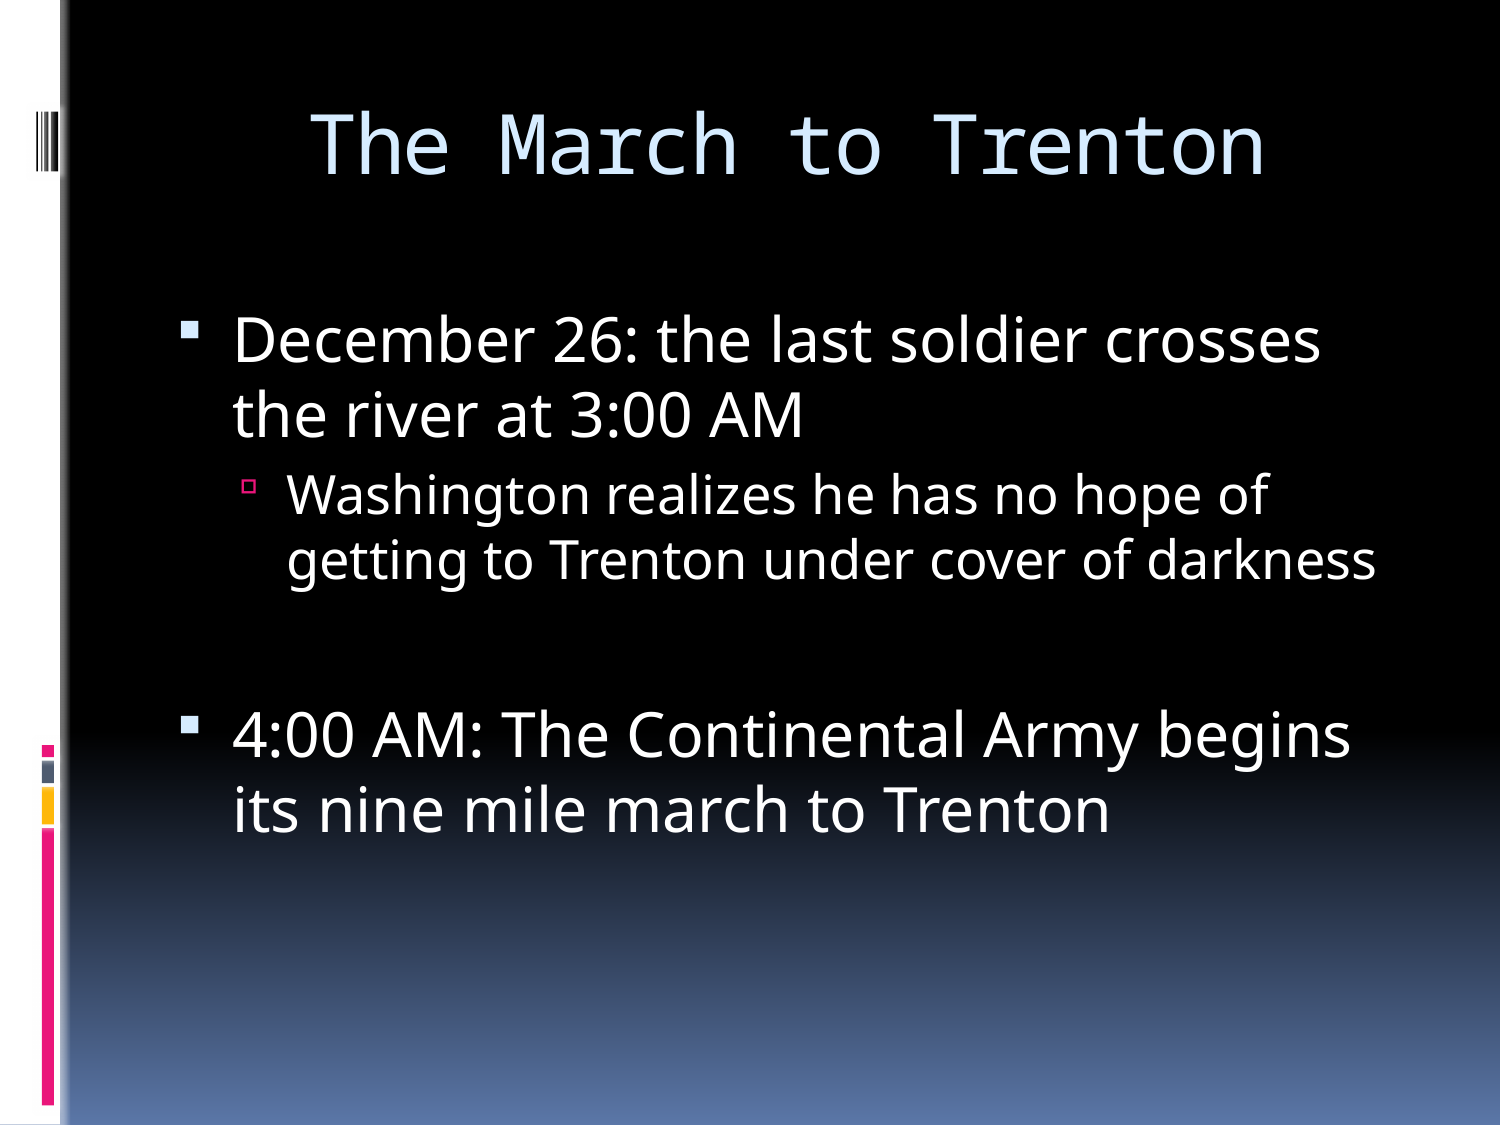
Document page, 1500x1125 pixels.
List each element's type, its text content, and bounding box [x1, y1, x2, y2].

list December 26: the last soldier crosses the river at 3:00 AM Washington realizes he has no hope of getting to Trenton under cover of darkness 4:00 AM: The Continental Army begins its nine mile march to Trenton [150, 292, 1425, 1043]
title The March to Trenton [150, 83, 1425, 234]
